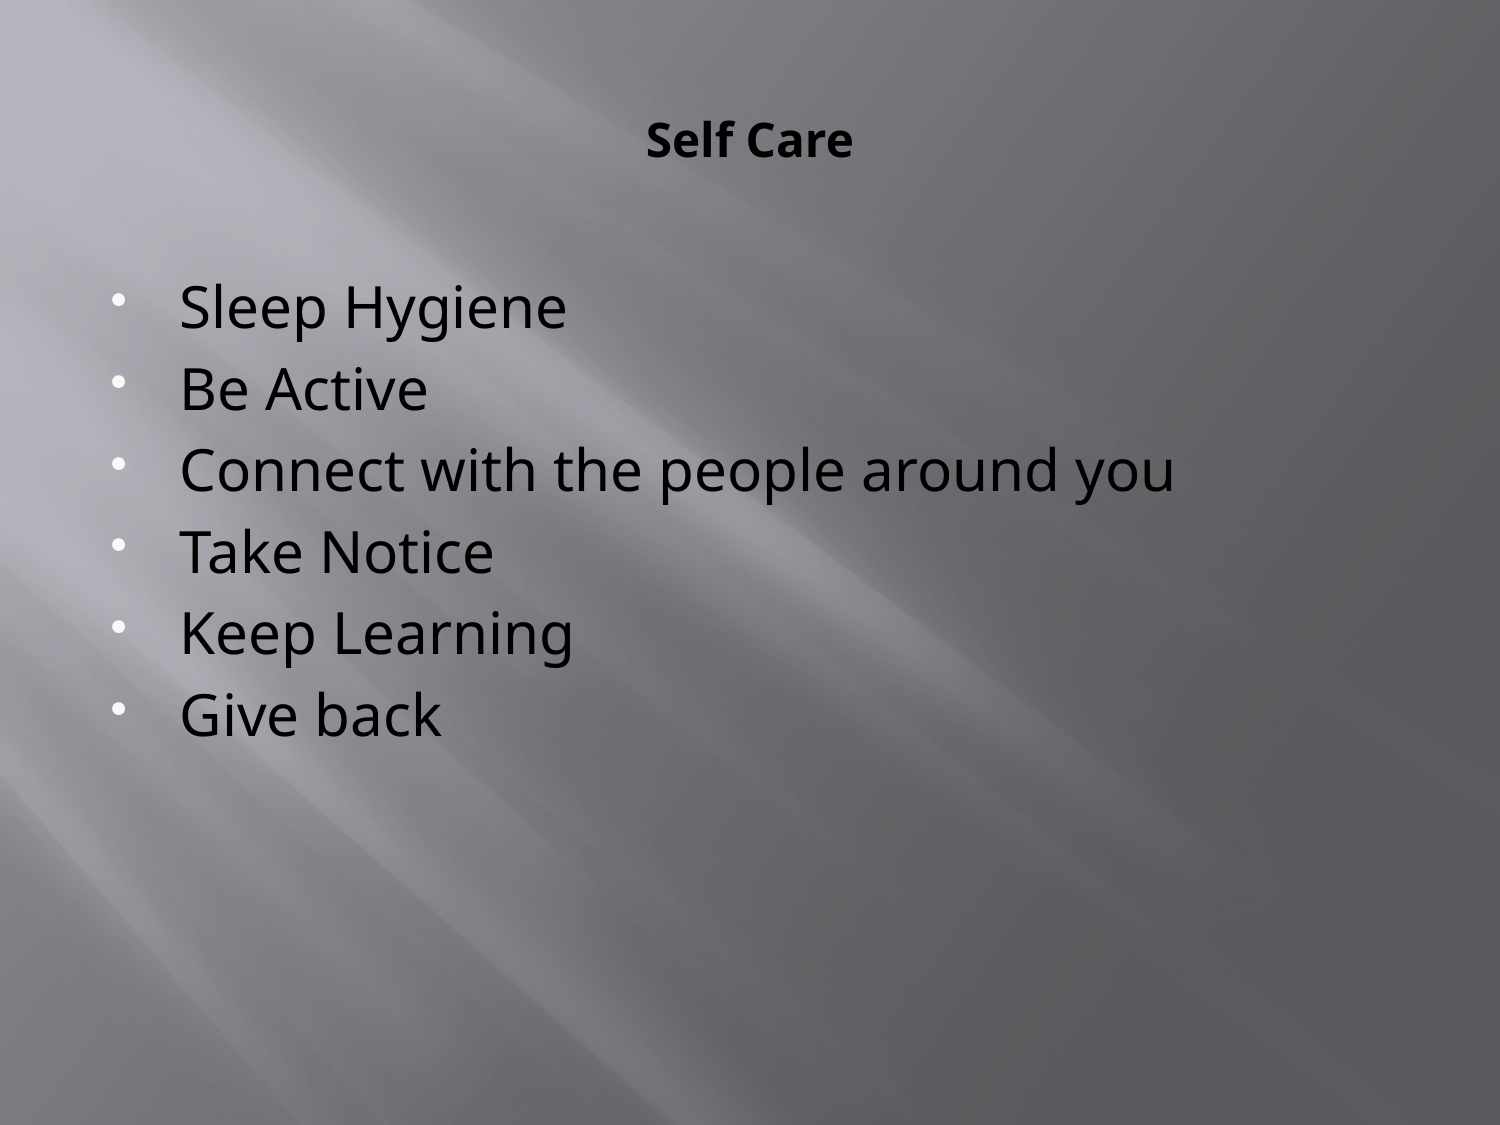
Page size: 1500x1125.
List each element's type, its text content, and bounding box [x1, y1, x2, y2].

list Sleep Hygiene Be Active Connect with the people around you Take Notice Keep Learning Give back [74, 262, 1426, 1036]
title Self Care [75, 45, 1425, 233]
